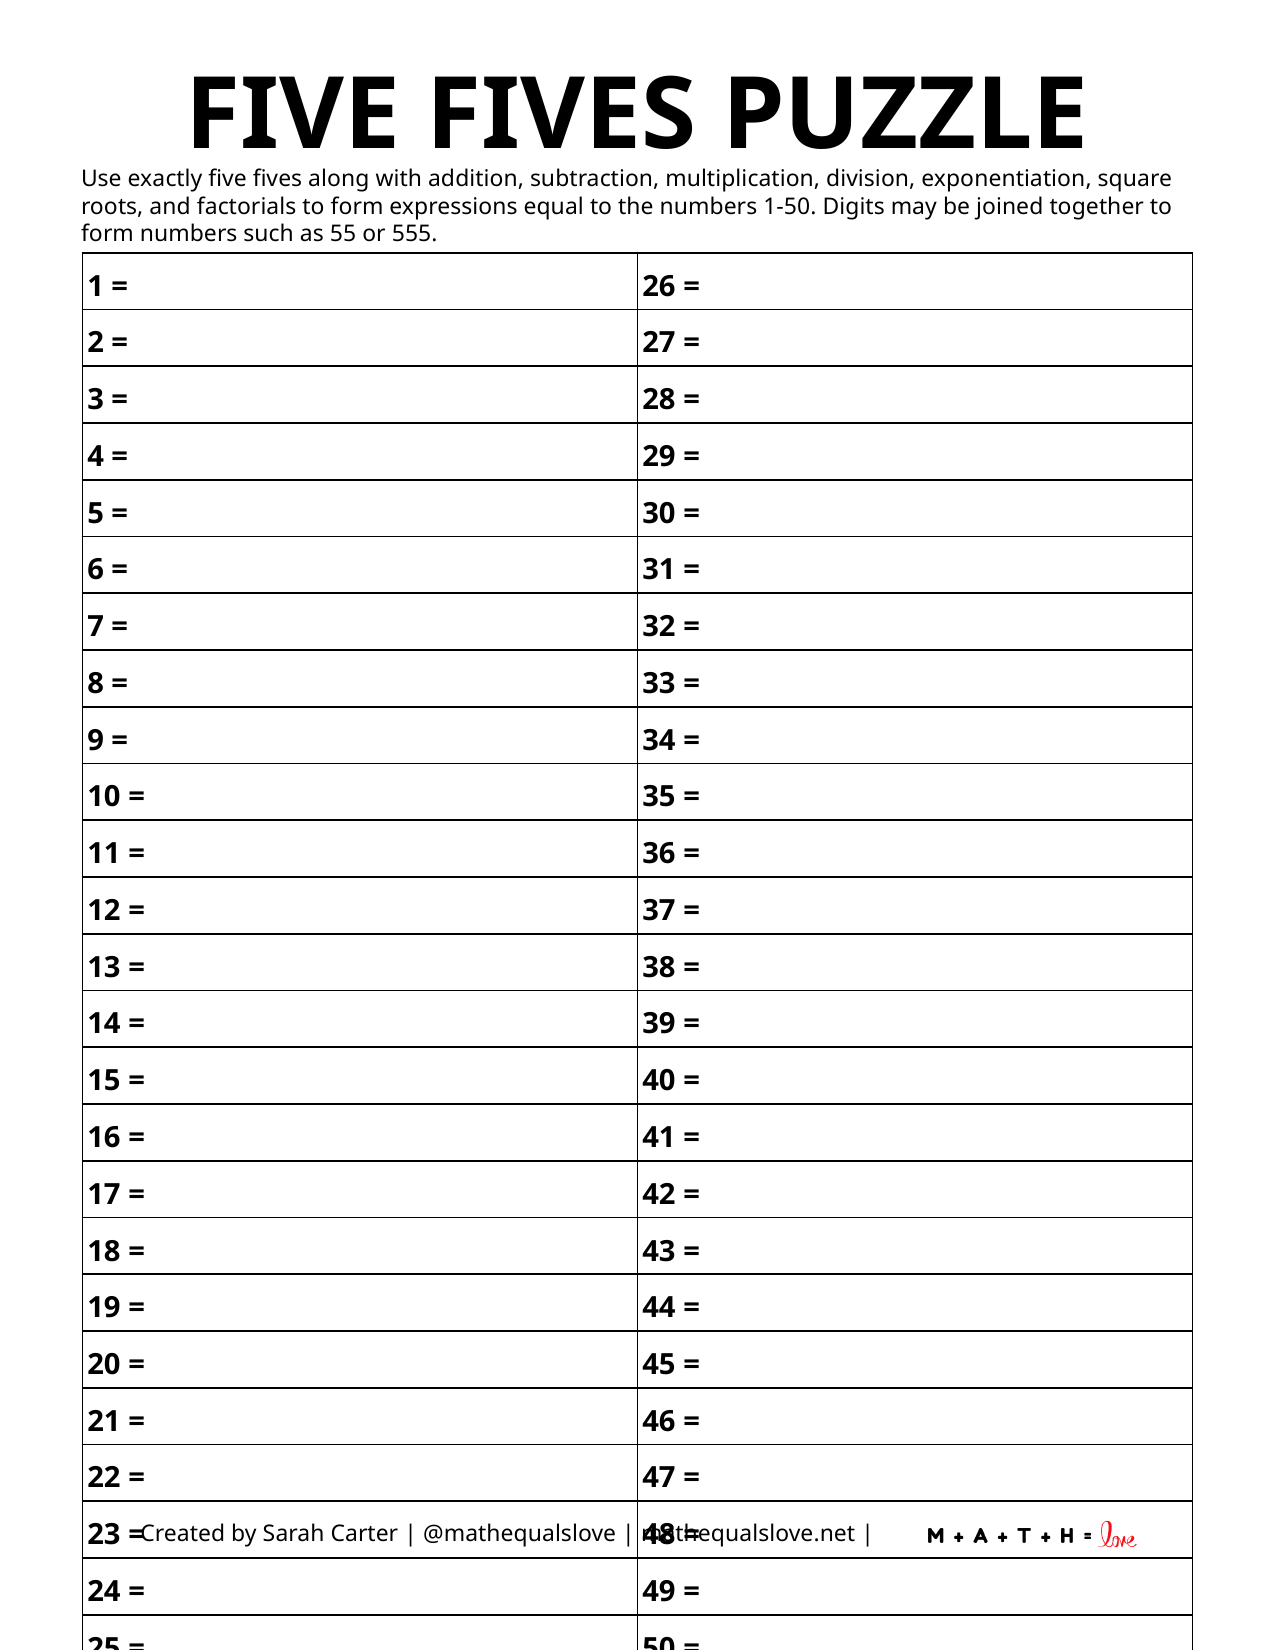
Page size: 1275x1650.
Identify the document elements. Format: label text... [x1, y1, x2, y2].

table_cell 33 = [638, 651, 1192, 700]
table_cell 29 = [638, 424, 1192, 479]
table_cell 12 = [83, 878, 264, 933]
table_cell 13 = [83, 935, 264, 990]
table_cell 15 = [83, 1048, 264, 1103]
table_cell 11 = [83, 821, 264, 876]
text_box Use exactly five fives along with addition, subtraction, multiplication, division, exponentiation, square roots, and factorials to form expressions equal to the numbers 1-50. Digits may be joined together to form numbers such as 55 or 555. [74, 157, 1200, 244]
text_box FIVE FIVES PUZZLE [72, 42, 1203, 158]
table_cell 20 = [83, 1332, 264, 1387]
table_cell 14 = [83, 991, 264, 1046]
table_cell 17 = [83, 1162, 264, 1217]
table_cell 9 = [83, 708, 264, 763]
table_cell 16 = [83, 1105, 264, 1160]
table_cell 30 = [638, 481, 1192, 536]
table_cell 32 = [638, 594, 1192, 649]
table_cell 25 = [83, 1616, 264, 1650]
table_cell 31 = [638, 537, 1192, 592]
table_cell 27 = [638, 310, 1192, 365]
table_cell 4 = [83, 424, 637, 479]
table_cell 2 = [83, 310, 637, 365]
text_box [264, 700, 1275, 1650]
table_cell 8 = [83, 651, 637, 706]
table_cell 19 = [83, 1275, 264, 1330]
table_cell 7 = [83, 594, 637, 649]
table_cell 21 = [83, 1389, 264, 1444]
table_cell 24 = [83, 1559, 264, 1614]
table_header 26 = [638, 254, 1192, 309]
table_header 1 = [83, 254, 637, 309]
table_cell 6 = [83, 537, 637, 592]
table_cell 28 = [638, 367, 1192, 422]
table_cell 10 = [83, 764, 264, 819]
table_cell 5 = [83, 481, 637, 536]
table_cell 18 = [83, 1218, 264, 1273]
table_cell 3 = [83, 367, 637, 422]
table_cell 22 = [83, 1445, 264, 1500]
table_cell 23 = [83, 1502, 264, 1557]
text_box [125, 1510, 1254, 1555]
